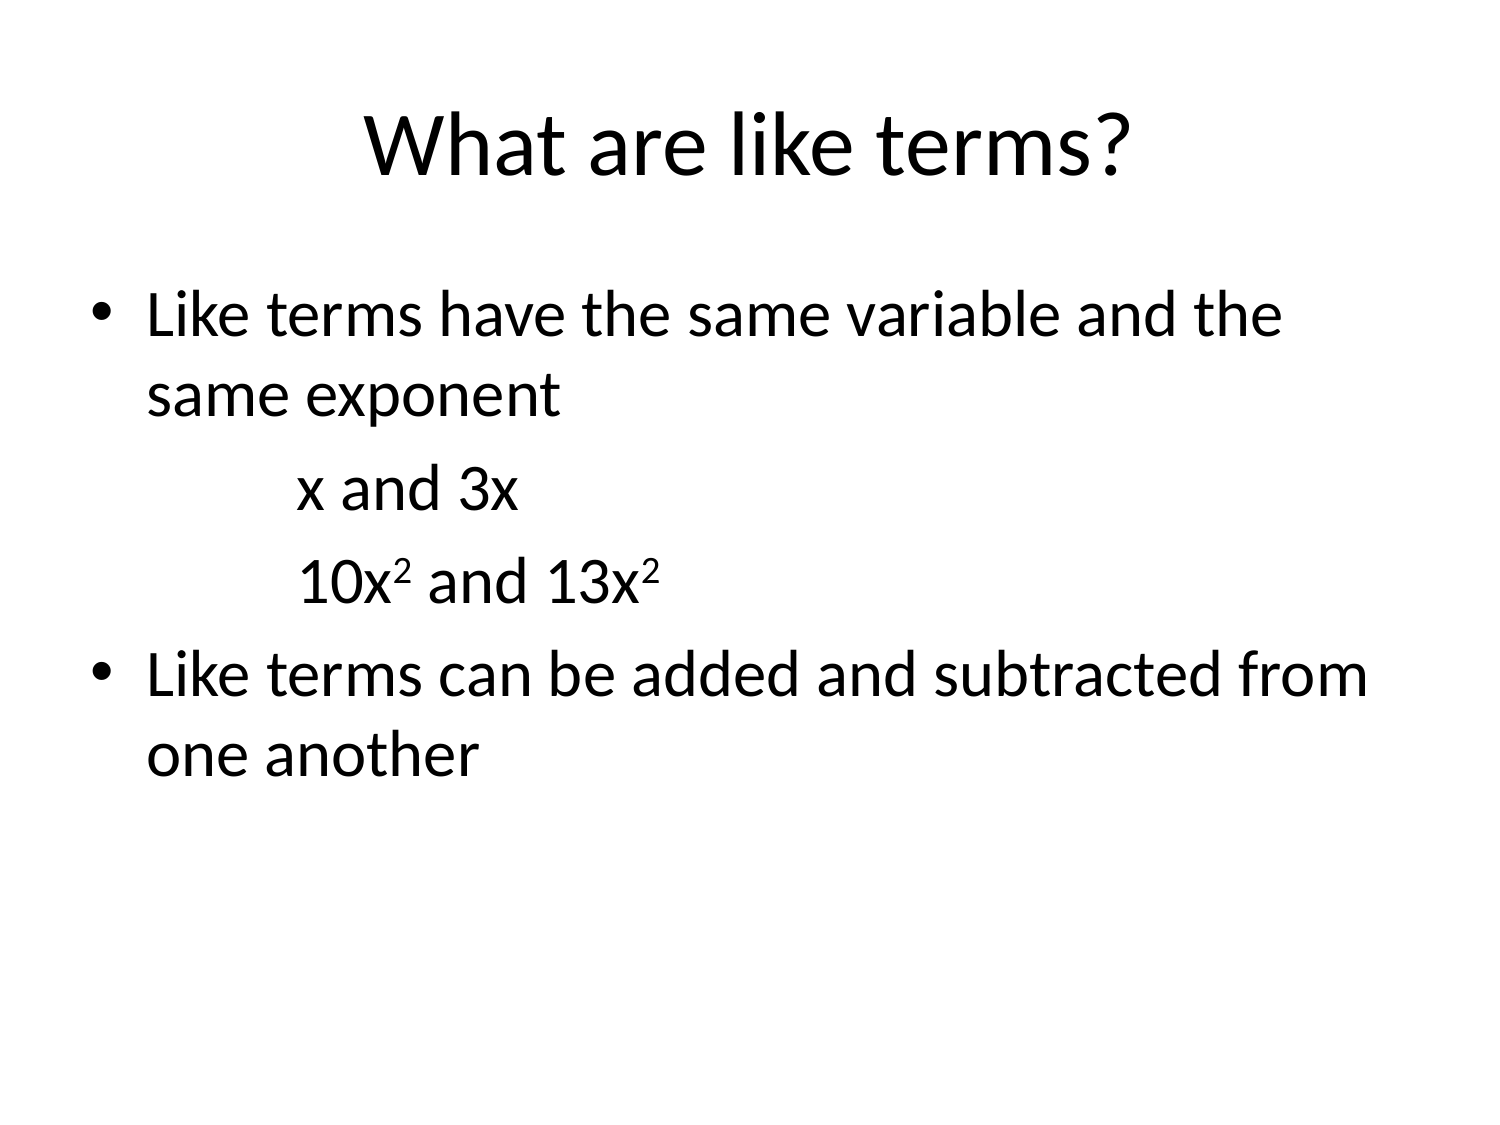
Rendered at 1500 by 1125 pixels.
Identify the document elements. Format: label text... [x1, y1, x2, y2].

title What are like terms? [75, 45, 1425, 233]
list Like terms have the same variable and the same exponent x and 3x 10x2 and 13x2 Like terms can be added and subtracted from one another [75, 262, 1425, 1005]
